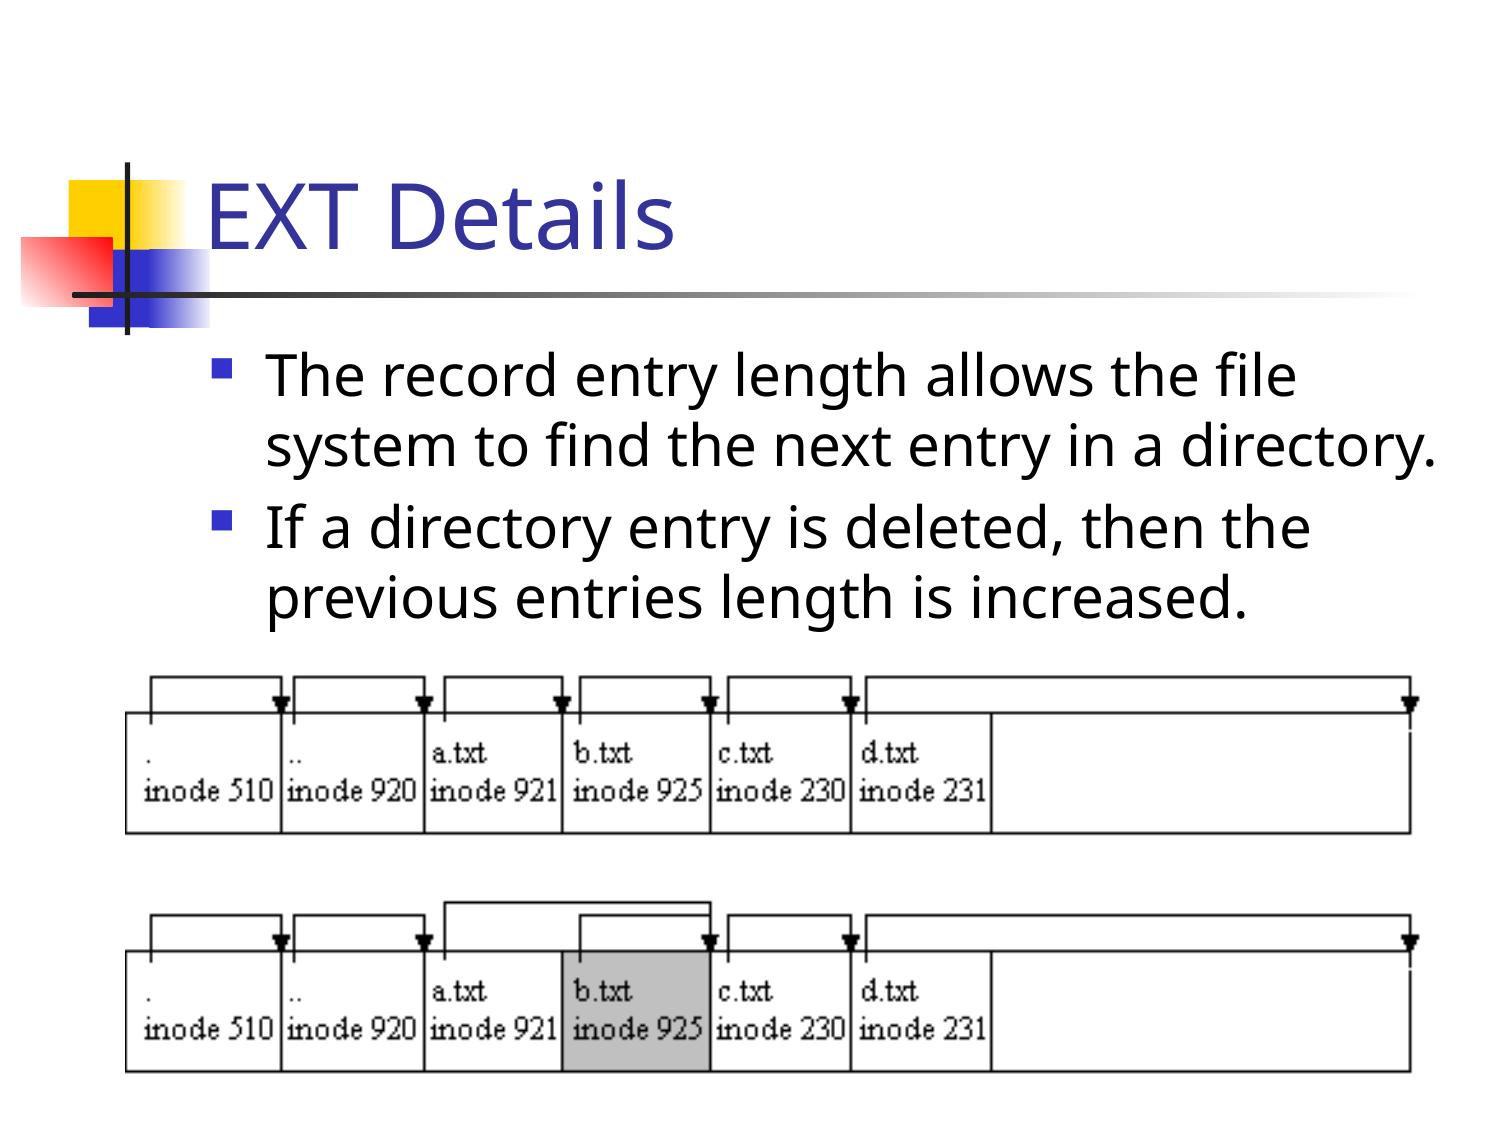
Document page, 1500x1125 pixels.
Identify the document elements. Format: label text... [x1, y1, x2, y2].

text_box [124, 674, 1426, 1090]
title EXT Details [188, 34, 1468, 276]
list The record entry length allows the file system to find the next entry in a directory. If a directory entry is deleted, then the previous entries length is increased. [193, 330, 1470, 701]
